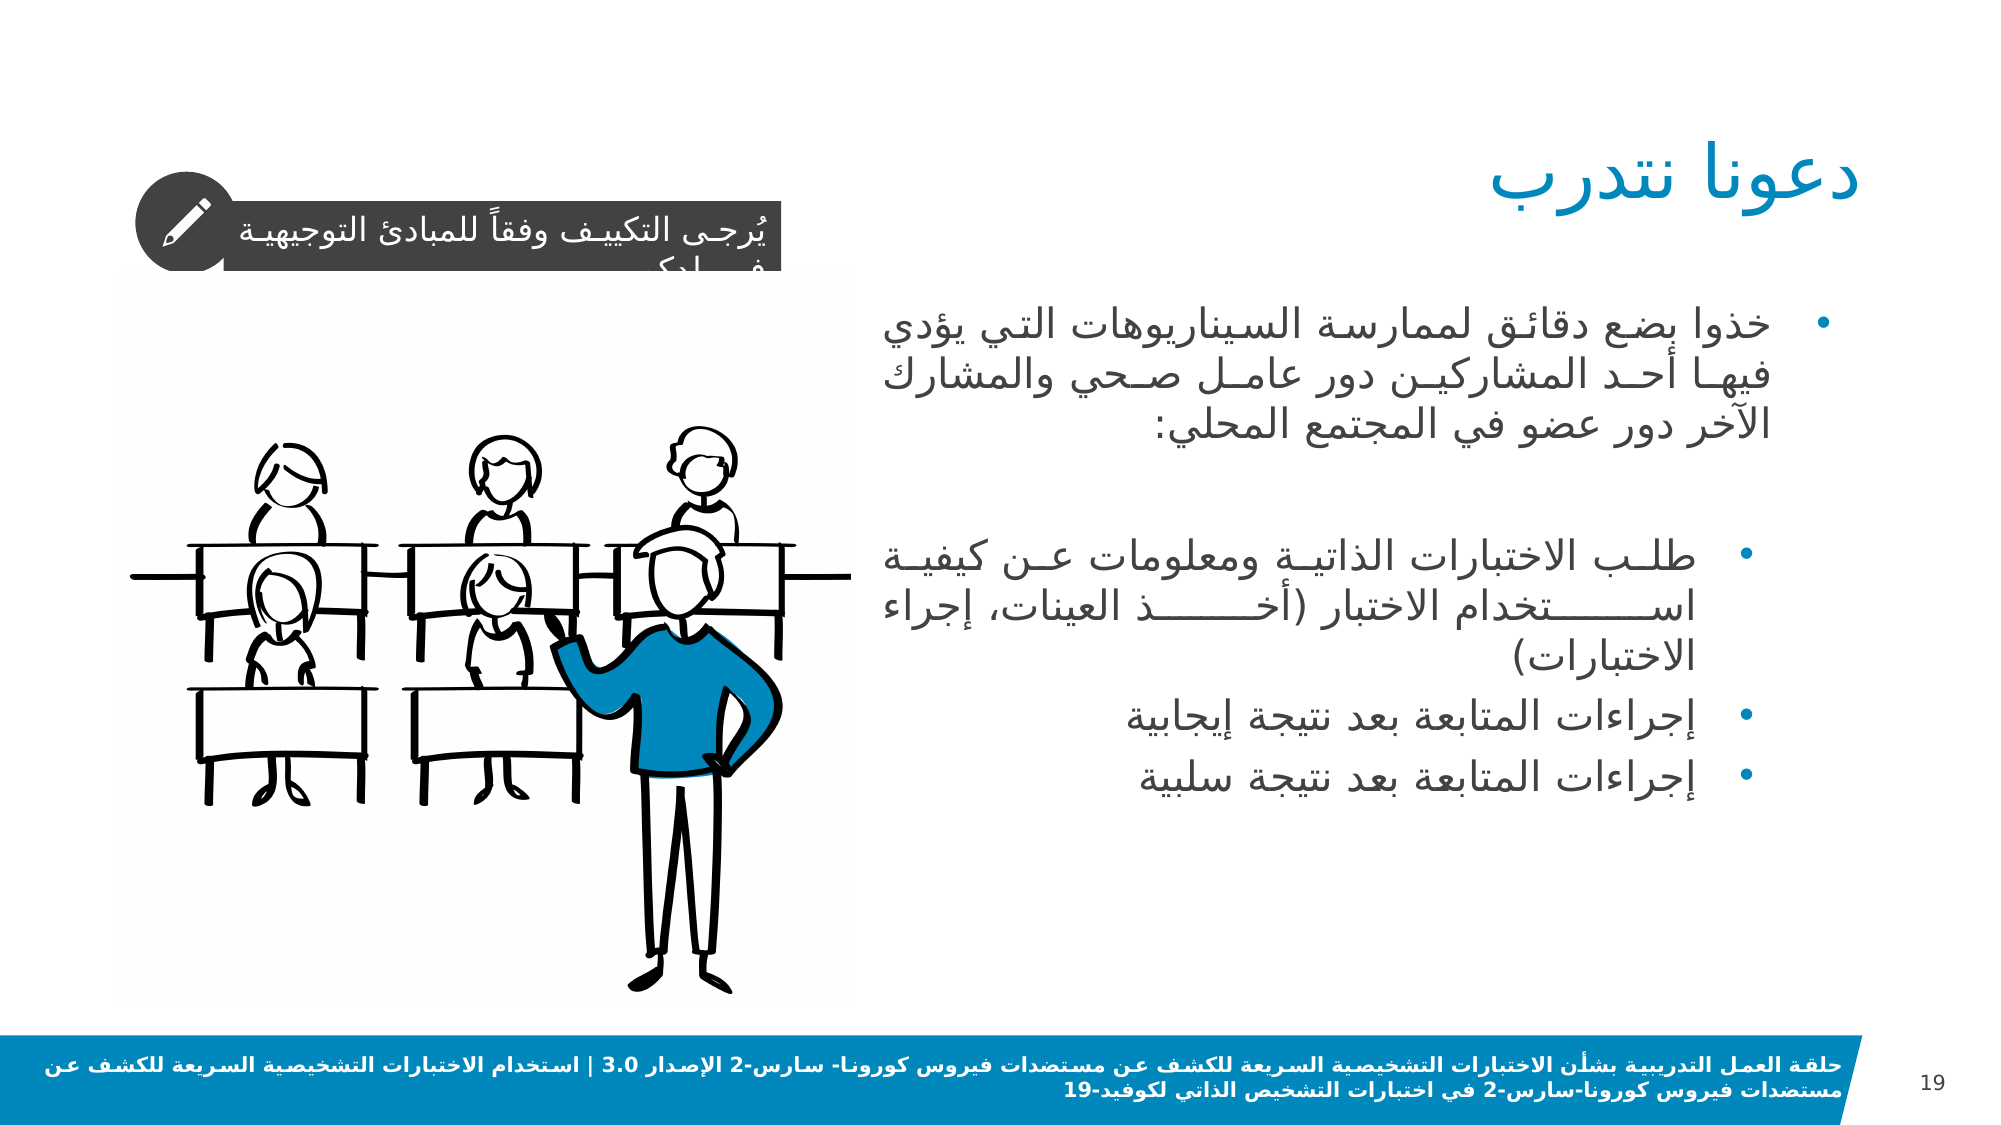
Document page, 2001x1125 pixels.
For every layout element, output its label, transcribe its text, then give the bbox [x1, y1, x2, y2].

footer حلقة العمل التدريبية بشأن الاختبارات التشخيصية السريعة للكشف عن مستضدات فيروس كورونا- سارس-2 الإصدار 3.0 | استخدام الاختبارات التشخيصية السريعة للكشف عن مستضدات فيروس كورونا-سارس-2 في اختبارات التشخيص الذاتي لكوفيد-19 [44, 1035, 1843, 1118]
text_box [137, 173, 782, 269]
slide_number 19 [1862, 1035, 1947, 1125]
picture [118, 271, 851, 1004]
title دعونا نتدرب [137, 59, 1863, 215]
list خذوا بضع دقائق لممارسة السيناريوهات التي يؤدي فيها أحد المشاركين دور عامل صحي والمشارك الآخر دور عضو في المجتمع المحلي: طلب الاختبارات الذاتية ومعلومات عن كيفية استخدام الاختبار (أخذ العينات، إجراء الاختبارات) إجراءات المتابعة بعد نتيجة إيجابية إجراءات المتابعة بعد نتيجة سلبية [867, 289, 1863, 1018]
